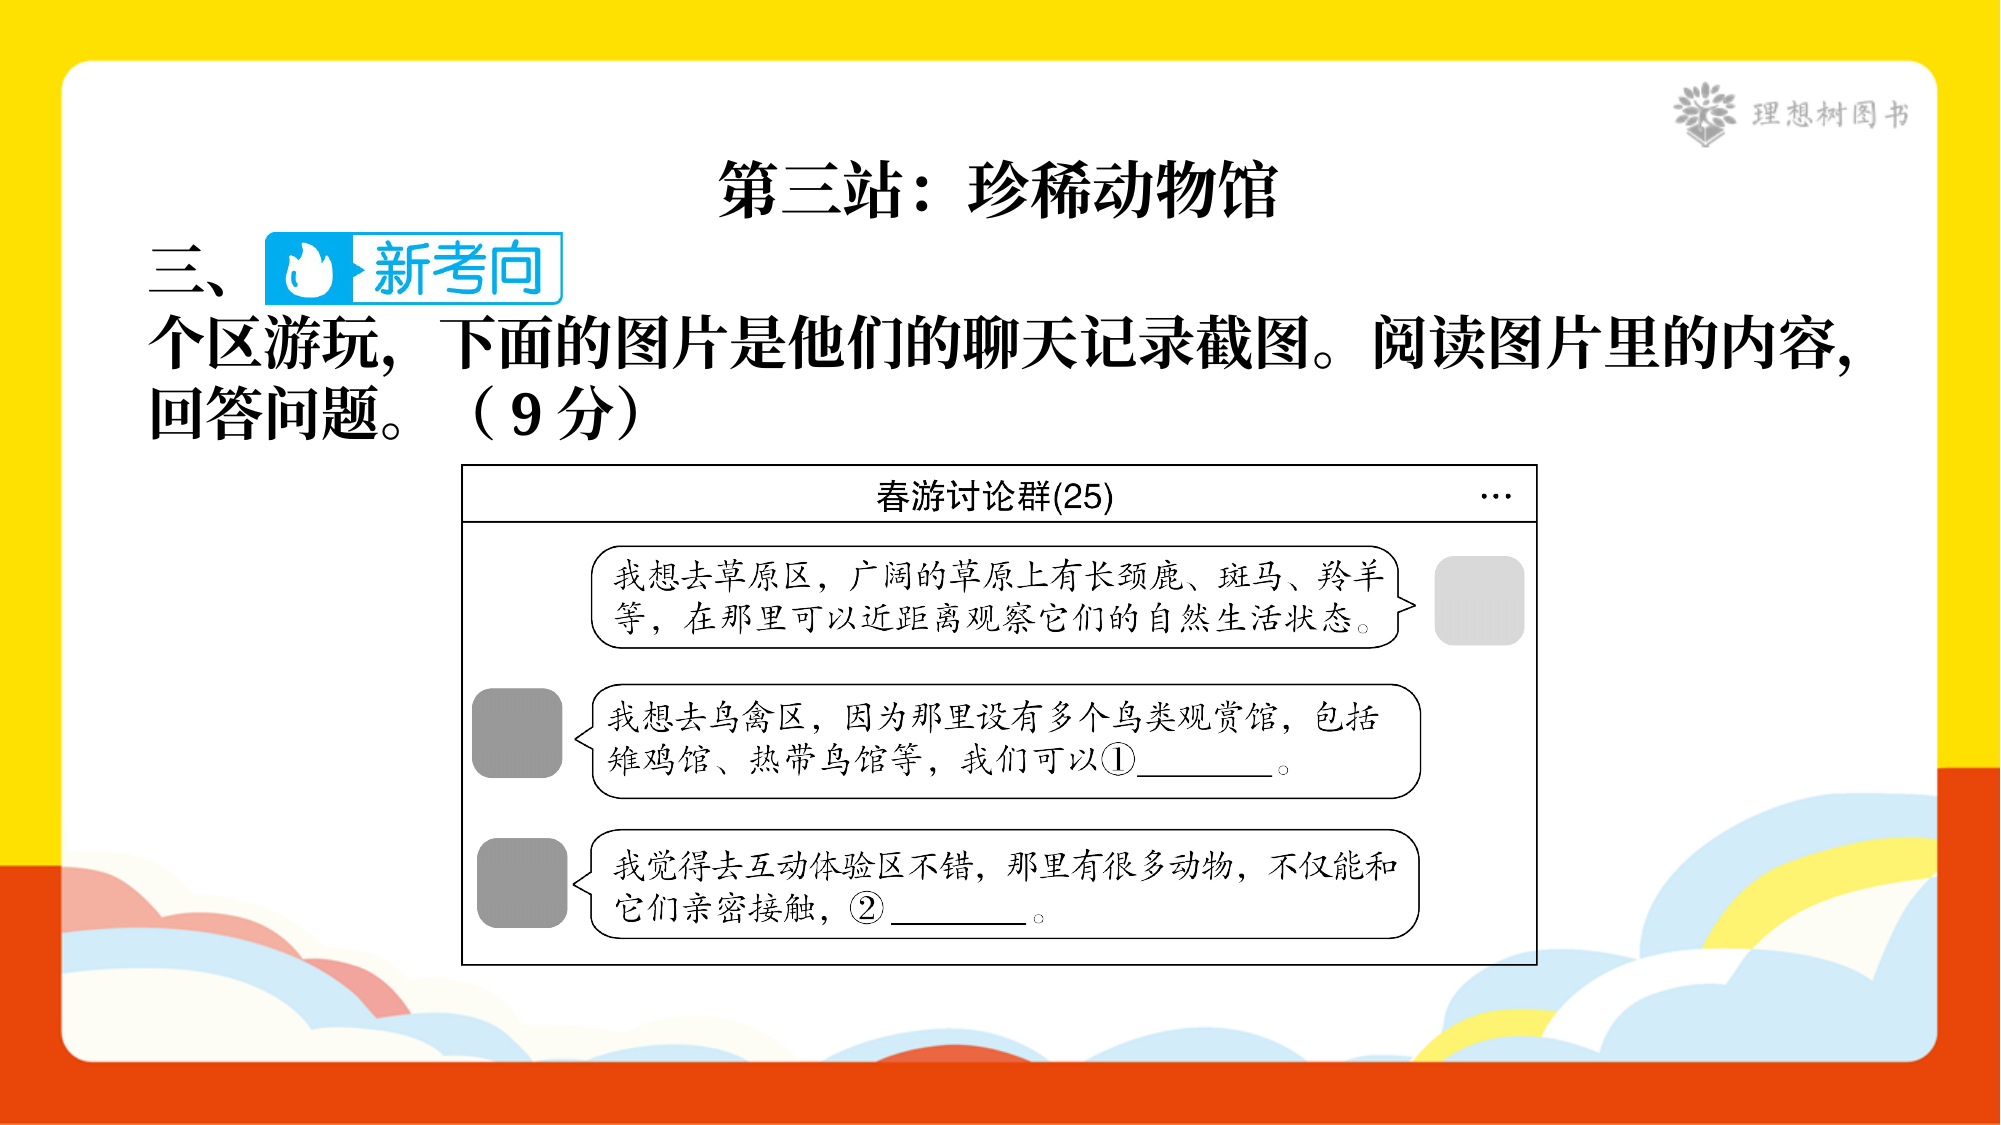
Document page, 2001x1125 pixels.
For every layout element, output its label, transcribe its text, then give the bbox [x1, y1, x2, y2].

picture [0, 0, 2000, 1125]
text_box 三、 蓉蓉和班里的同学在群里讨论去珍稀动物馆的哪 个区游玩，下面的图片是他们的聊天记录截图。阅读图片里的内容， 回答问题。（9分） [146, 232, 1852, 445]
text_box 第三站：珍稀动物馆 [146, 146, 1851, 232]
